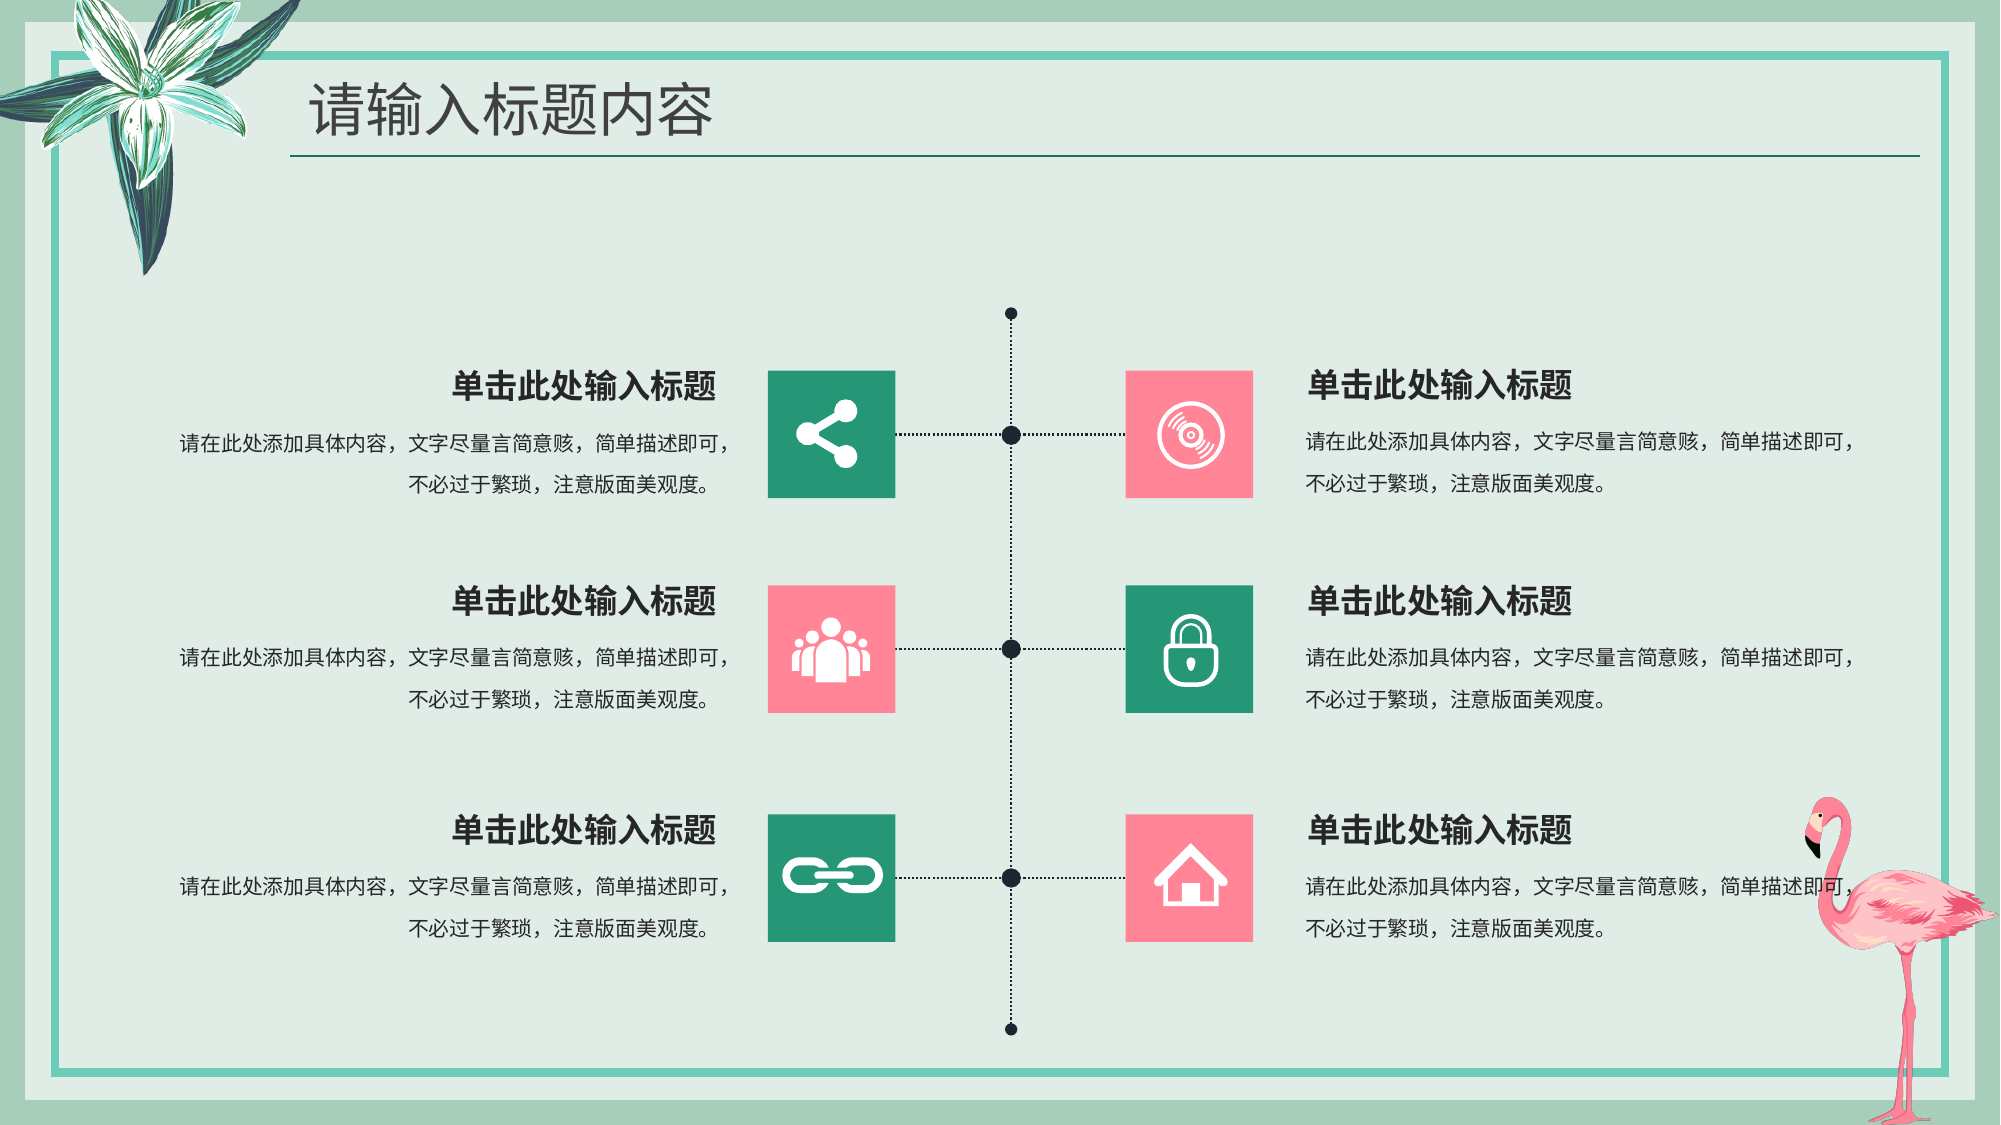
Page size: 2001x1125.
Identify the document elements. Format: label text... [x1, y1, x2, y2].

text_box 请输入标题内容 [292, 65, 730, 151]
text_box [1125, 370, 1254, 499]
text_box 请在此处添加具体内容，文字尽量言简意赅，简单描述即可，不必过于繁琐，注意版面美观度。 [179, 856, 720, 941]
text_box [767, 370, 896, 499]
text_box 单击此处输入标题 [1292, 356, 1608, 412]
text_box 请在此处添加具体内容，文字尽量言简意赅，简单描述即可，不必过于繁琐，注意版面美观度。 [1305, 411, 1846, 496]
picture [0, 0, 321, 280]
text_box 请在此处添加具体内容，文字尽量言简意赅，简单描述即可，不必过于繁琐，注意版面美观度。 [1305, 627, 1846, 712]
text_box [896, 869, 1125, 887]
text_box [896, 426, 1125, 444]
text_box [896, 640, 1125, 658]
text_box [1125, 814, 1254, 942]
text_box 单击此处输入标题 [416, 801, 732, 857]
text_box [767, 814, 896, 942]
text_box 请在此处添加具体内容，文字尽量言简意赅，简单描述即可，不必过于繁琐，注意版面美观度。 [1305, 856, 1846, 941]
picture [1805, 797, 2000, 1125]
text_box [767, 585, 896, 713]
text_box 请在此处添加具体内容，文字尽量言简意赅，简单描述即可，不必过于繁琐，注意版面美观度。 [179, 627, 720, 712]
text_box 单击此处输入标题 [1292, 572, 1608, 628]
text_box 单击此处输入标题 [416, 572, 732, 628]
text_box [1125, 585, 1254, 713]
text_box 单击此处输入标题 [416, 358, 732, 413]
text_box 请在此处添加具体内容，文字尽量言简意赅，简单描述即可，不必过于繁琐，注意版面美观度。 [179, 413, 720, 497]
text_box 单击此处输入标题 [1292, 801, 1608, 857]
